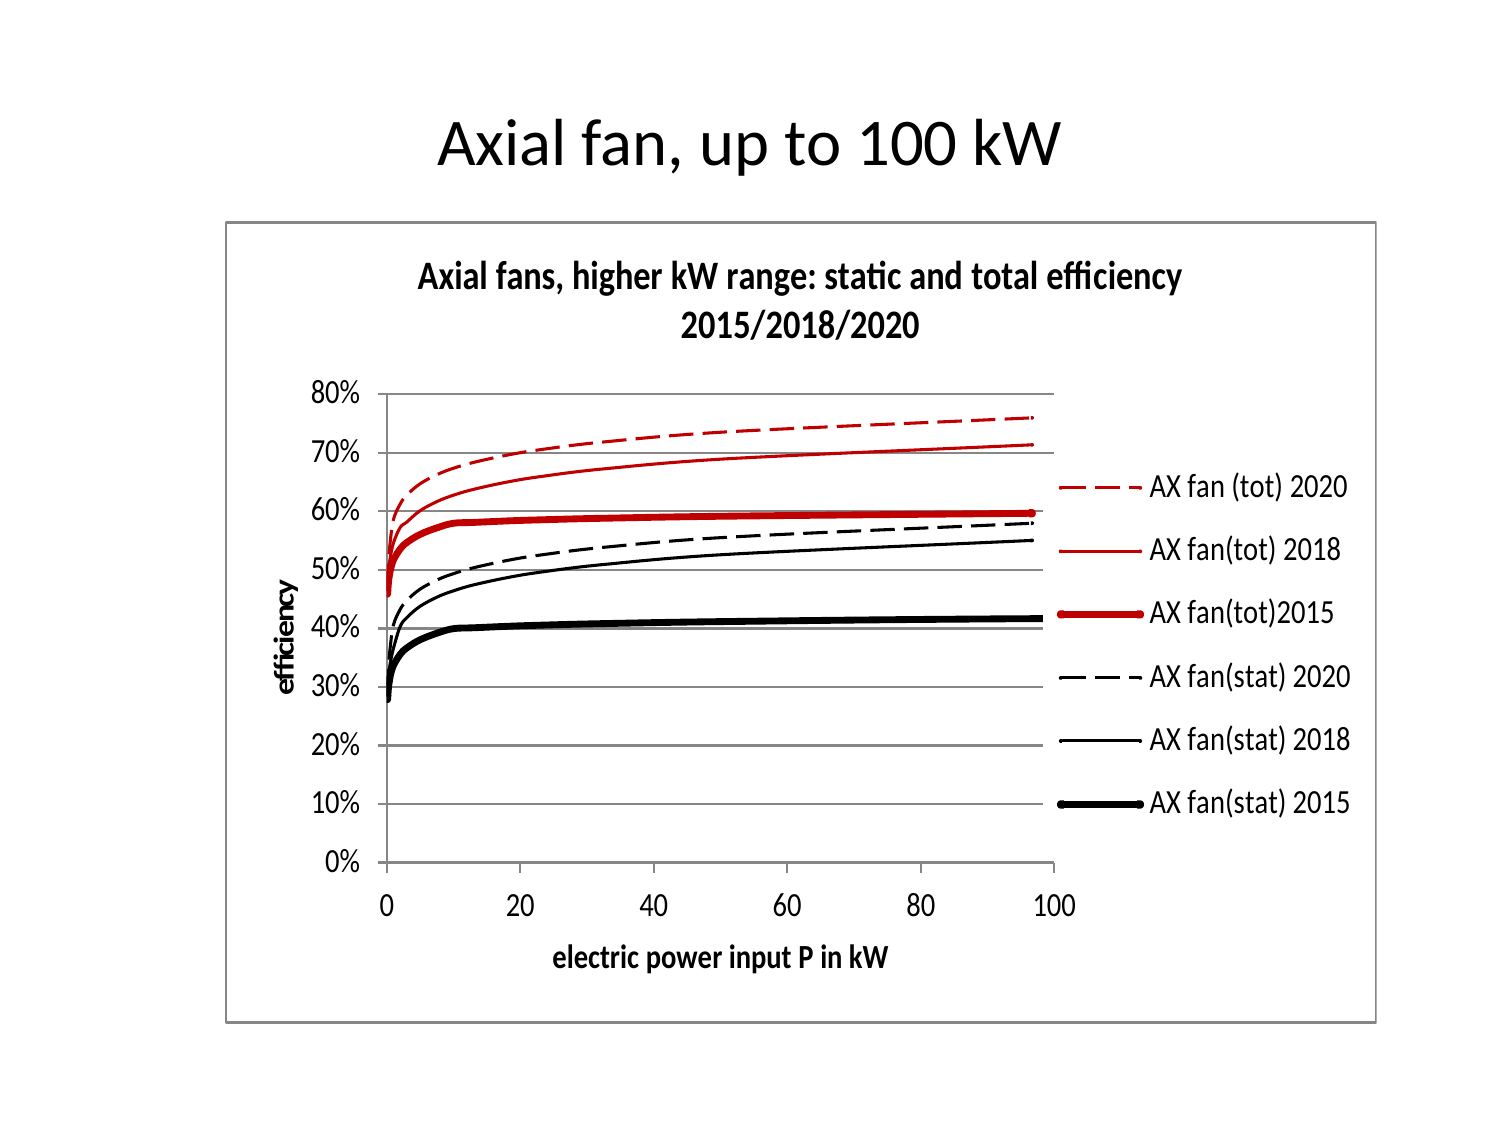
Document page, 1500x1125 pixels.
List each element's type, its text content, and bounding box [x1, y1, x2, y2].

title Axial fan, up to 100 kW [75, 45, 1425, 233]
picture [224, 220, 1377, 1024]
